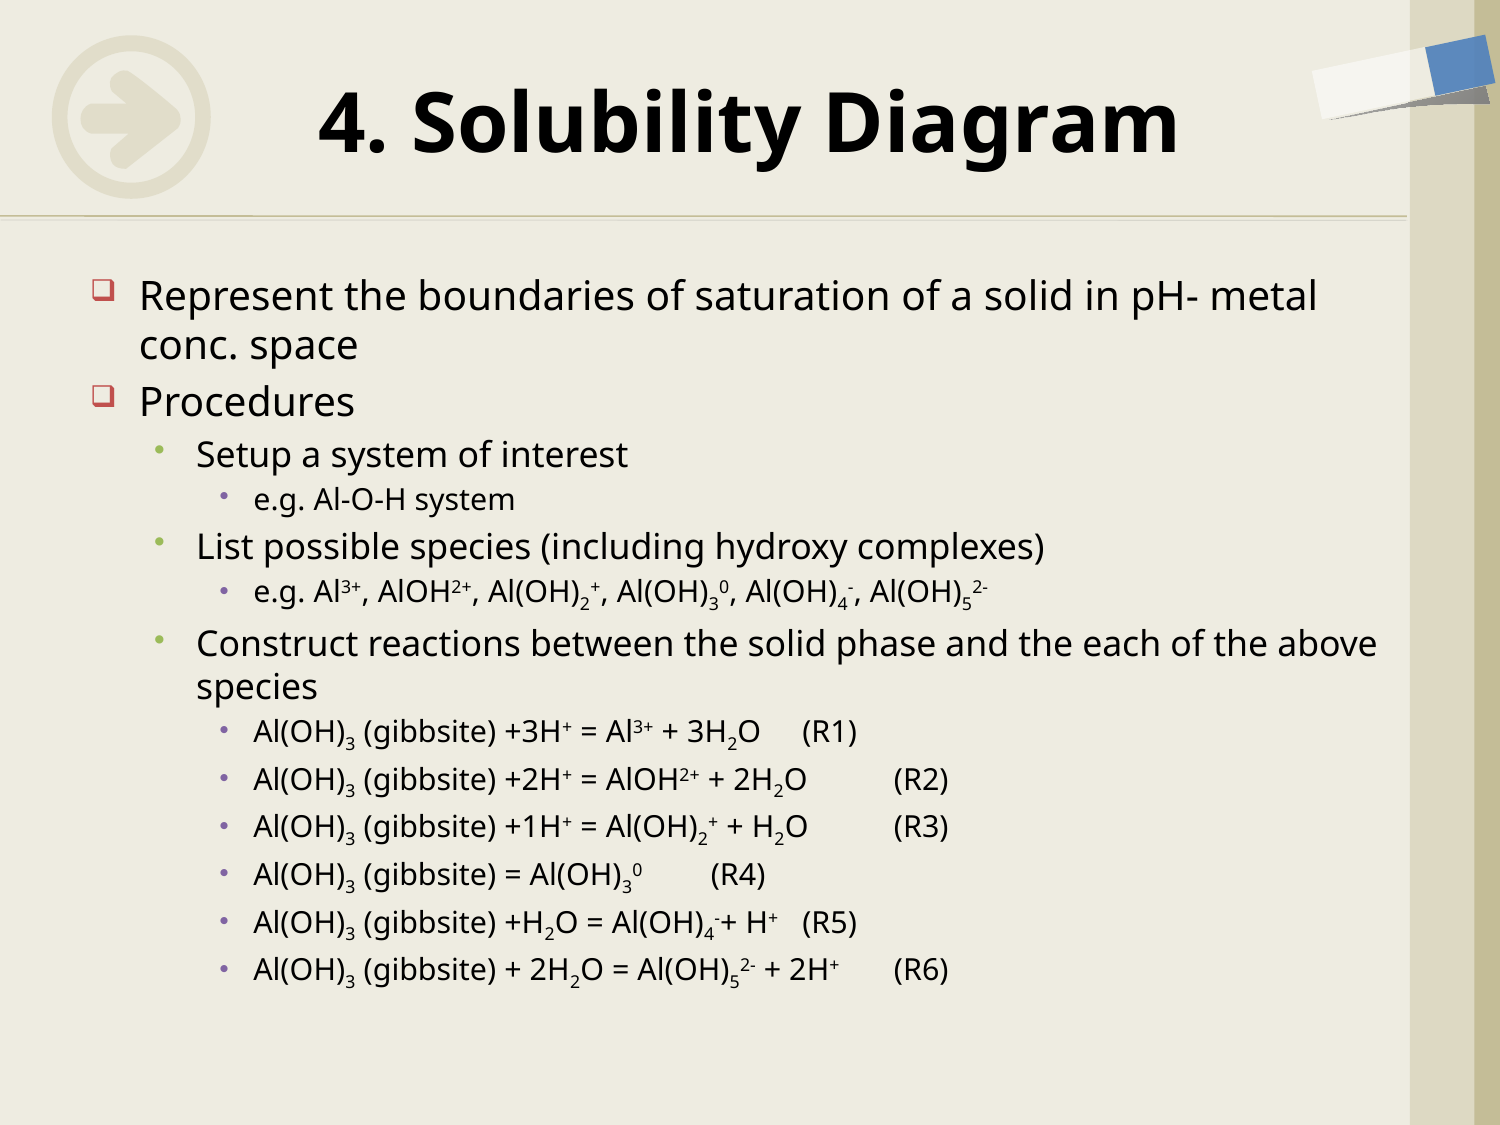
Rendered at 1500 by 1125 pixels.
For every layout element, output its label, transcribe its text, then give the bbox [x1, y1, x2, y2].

title 4. Solubility Diagram [75, 24, 1425, 213]
list Represent the boundaries of saturation of a solid in pH- metal conc. space Procedures Setup a system of interest e.g. Al-O-H system List possible species (including hydroxy complexes) e.g. Al3+, AlOH2+, Al(OH)2+, Al(OH)30, Al(OH)4-, Al(OH)52- Construct reactions between the solid phase and the each of the above species Al(OH)3 (gibbsite) +3H+ = Al3+ + 3H2O (R1) Al(OH)3 (gibbsite) +2H+ = AlOH2+ + 2H2O (R2) Al(OH)3 (gibbsite) +1H+ = Al(OH)2+ + H2O (R3) Al(OH)3 (gibbsite) = Al(OH)30 (R4) Al(OH)3 (gibbsite) +H2O = Al(OH)4-+ H+ (R5) Al(OH)3 (gibbsite) + 2H2O = Al(OH)52- + 2H+ (R6) [75, 262, 1406, 1005]
